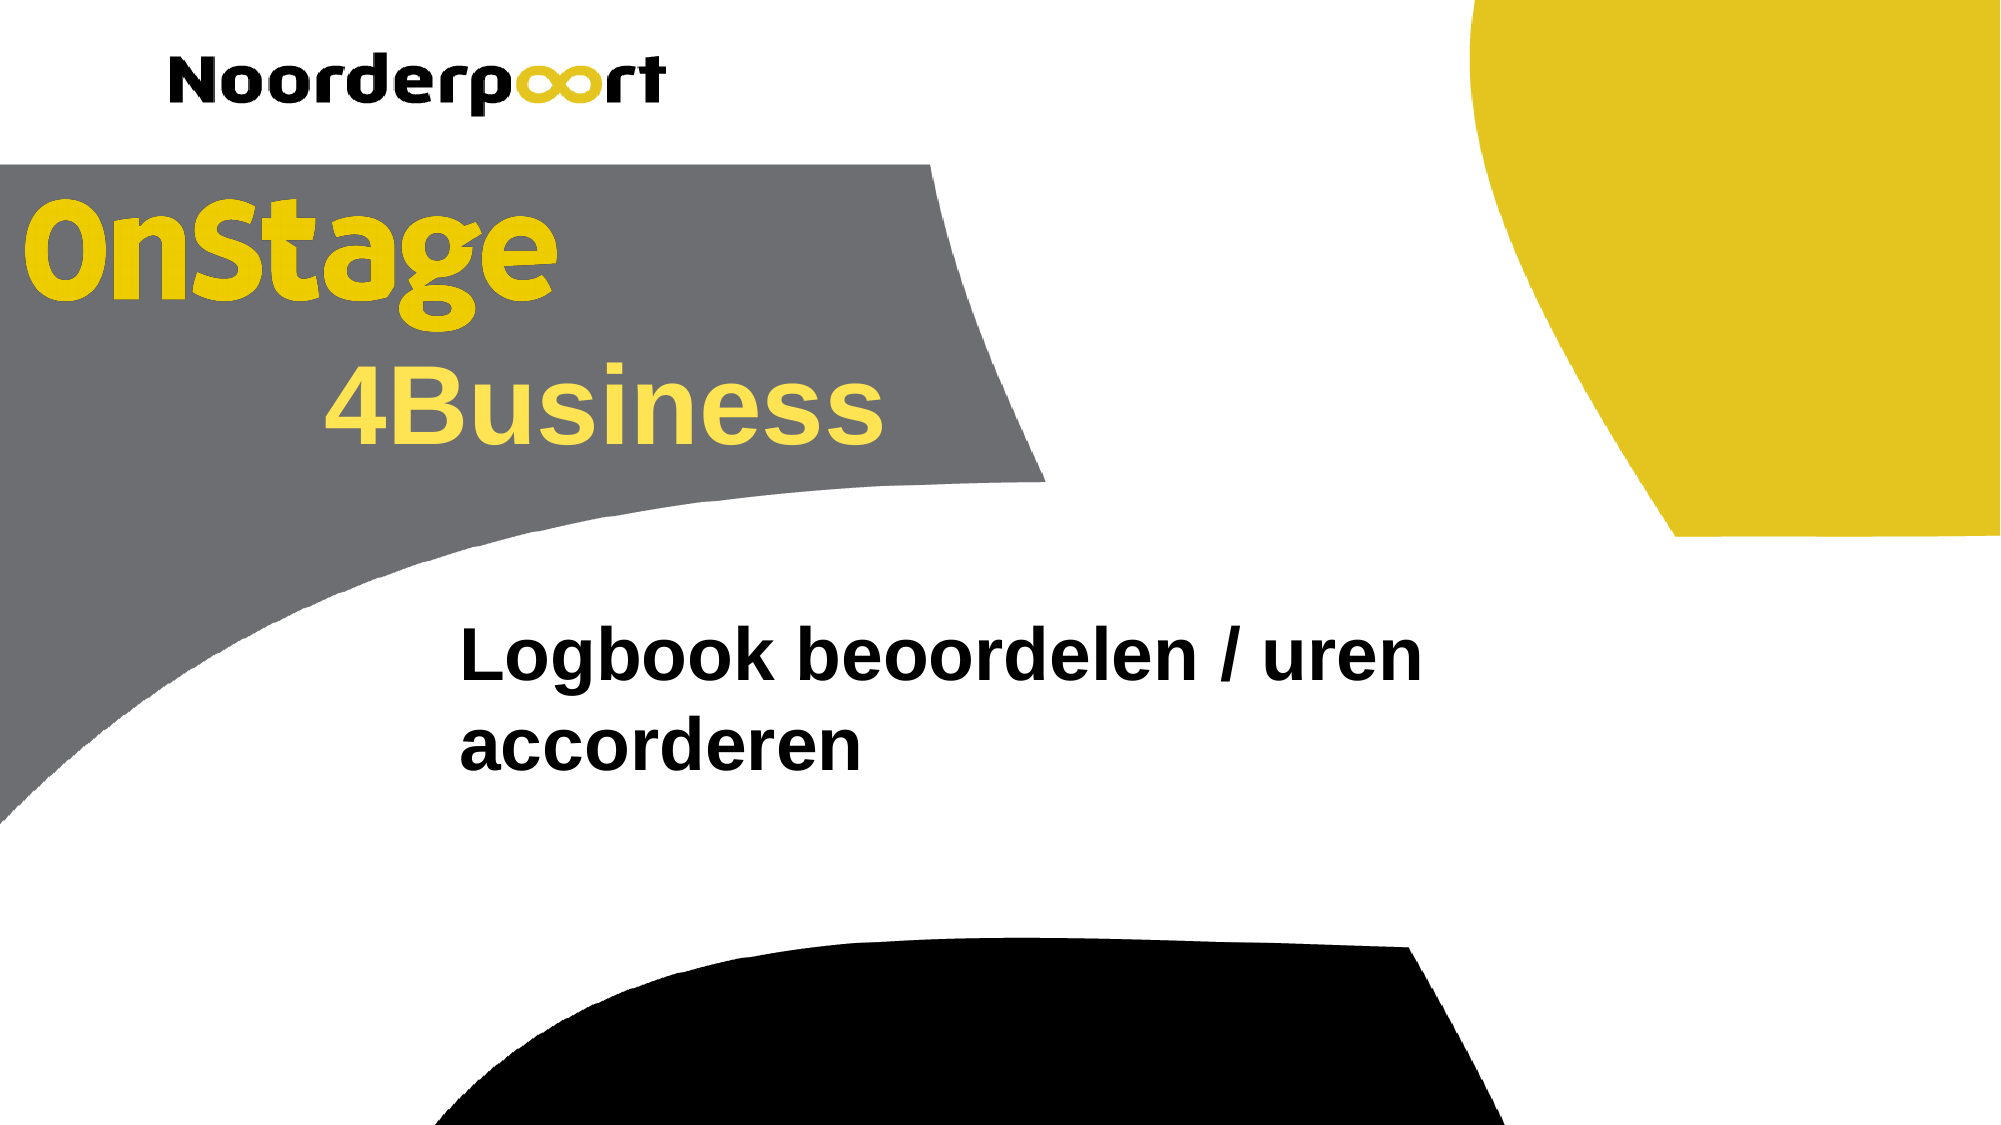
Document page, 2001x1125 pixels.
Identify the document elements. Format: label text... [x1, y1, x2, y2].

title Logbook beoordelen / uren accorderen [459, 562, 1759, 829]
picture [0, 0, 2001, 1125]
text_box 4Business [309, 325, 1053, 475]
text_box [291, 906, 682, 1071]
